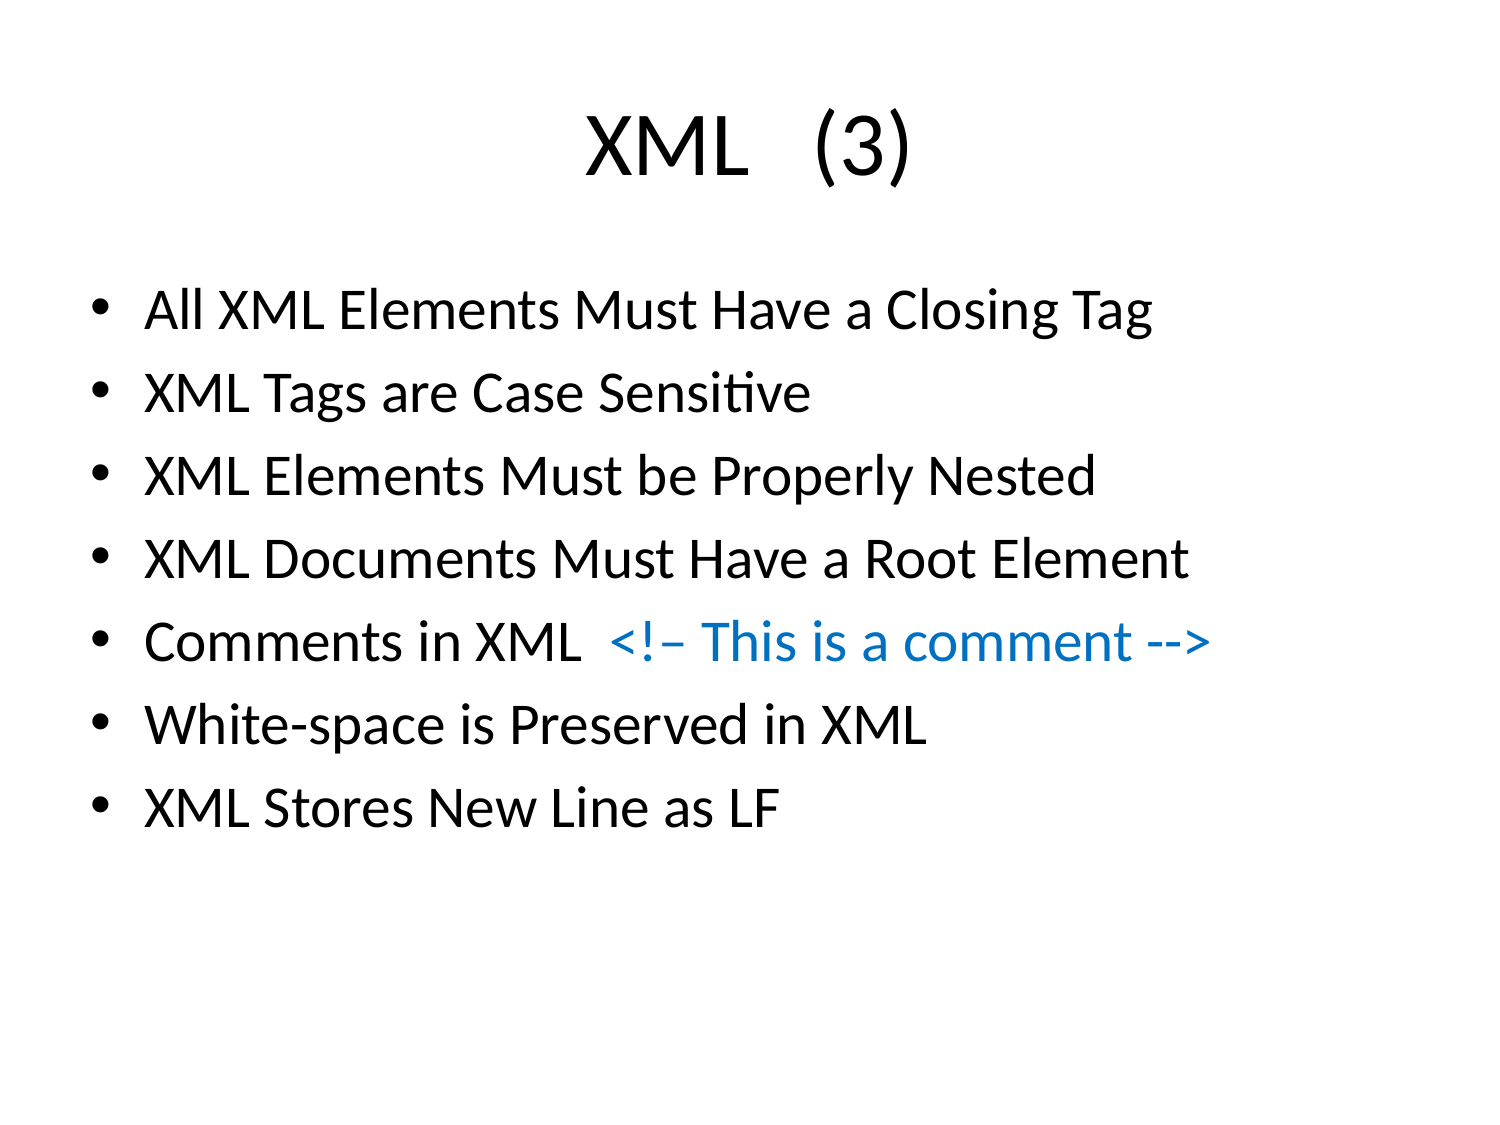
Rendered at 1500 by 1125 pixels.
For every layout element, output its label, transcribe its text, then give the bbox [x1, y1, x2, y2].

title XML (3) [75, 45, 1425, 233]
list All XML Elements Must Have a Closing Tag XML Tags are Case Sensitive XML Elements Must be Properly Nested XML Documents Must Have a Root Element Comments in XML <!– This is a comment --> White-space is Preserved in XML XML Stores New Line as LF [75, 262, 1425, 1005]
